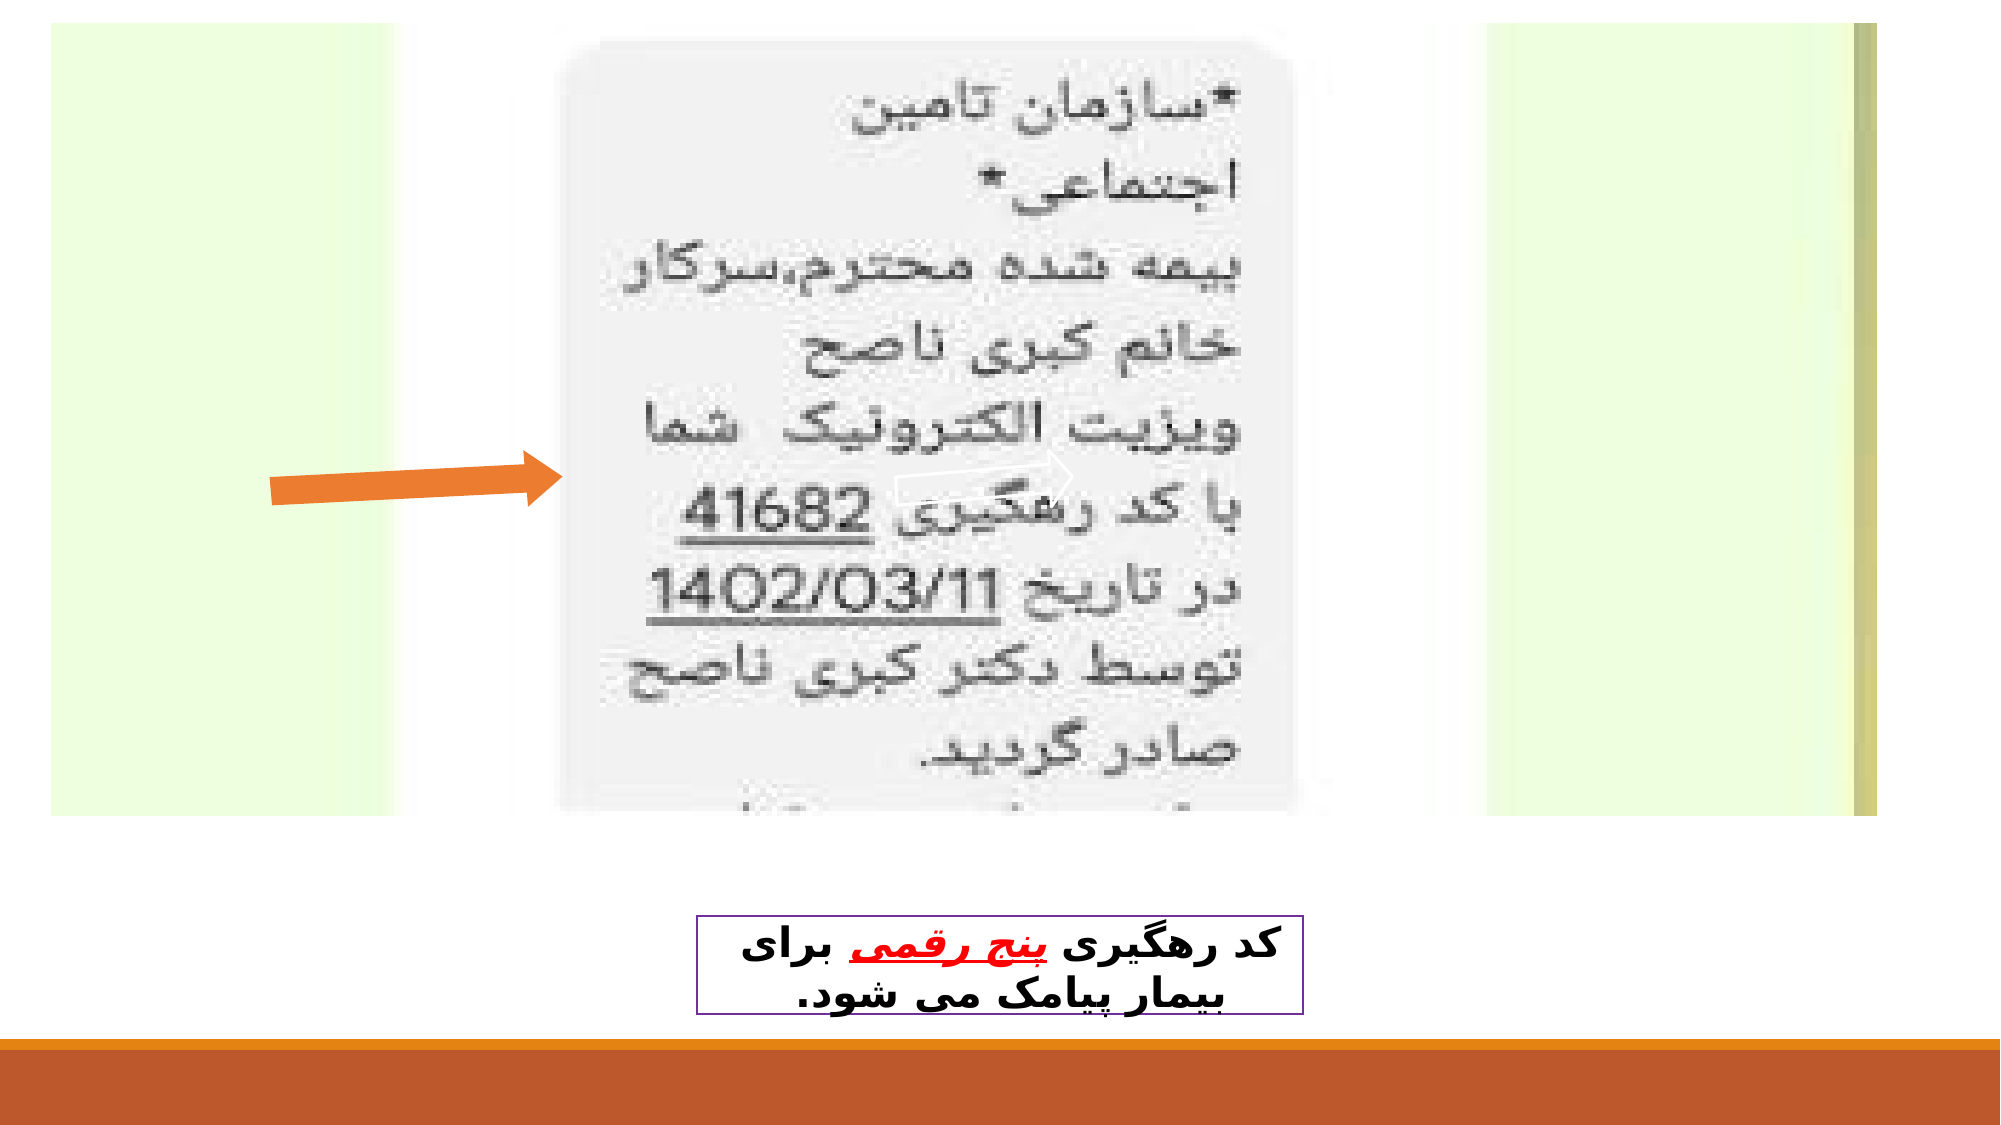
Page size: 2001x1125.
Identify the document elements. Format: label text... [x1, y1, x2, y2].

text_box کد رهگیری پنج رقمی برای بیمار پیامک می شود. [696, 916, 1303, 1015]
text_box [51, 22, 1878, 817]
